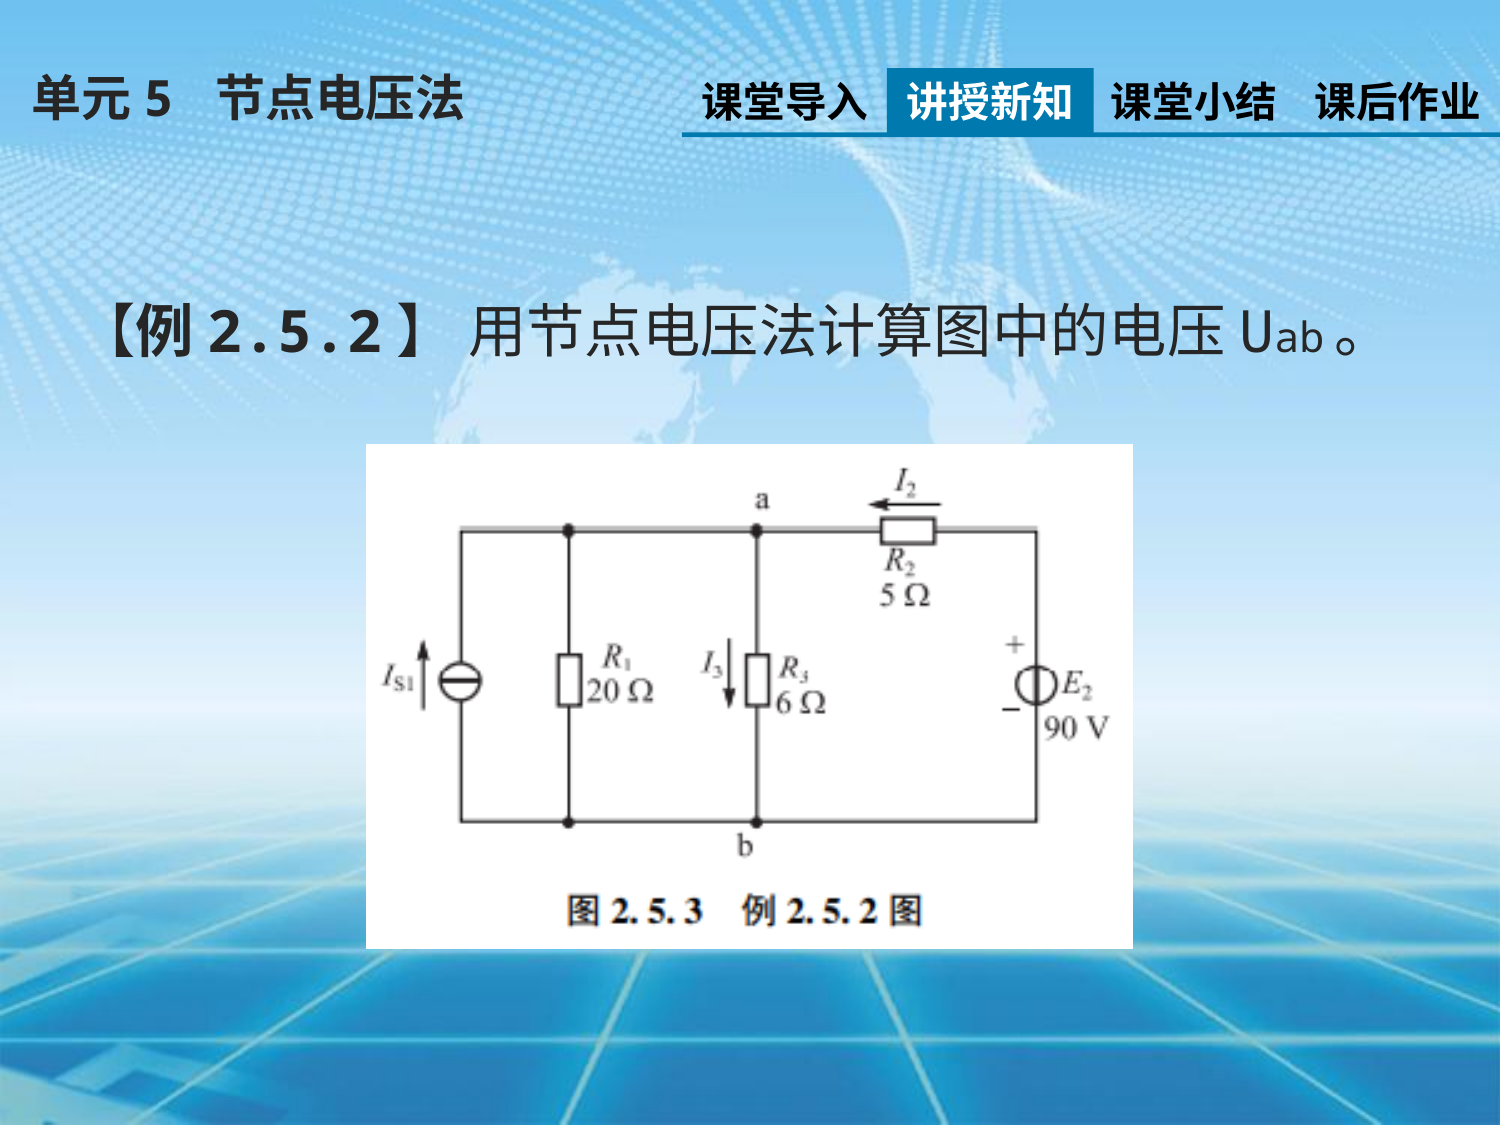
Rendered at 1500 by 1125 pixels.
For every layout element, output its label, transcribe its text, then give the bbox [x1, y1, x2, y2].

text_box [16, 59, 1500, 135]
picture [0, 0, 1500, 1125]
text_box 【例2.5.2】 用节点电压法计算图中的电压Uab。 [62, 275, 1413, 383]
